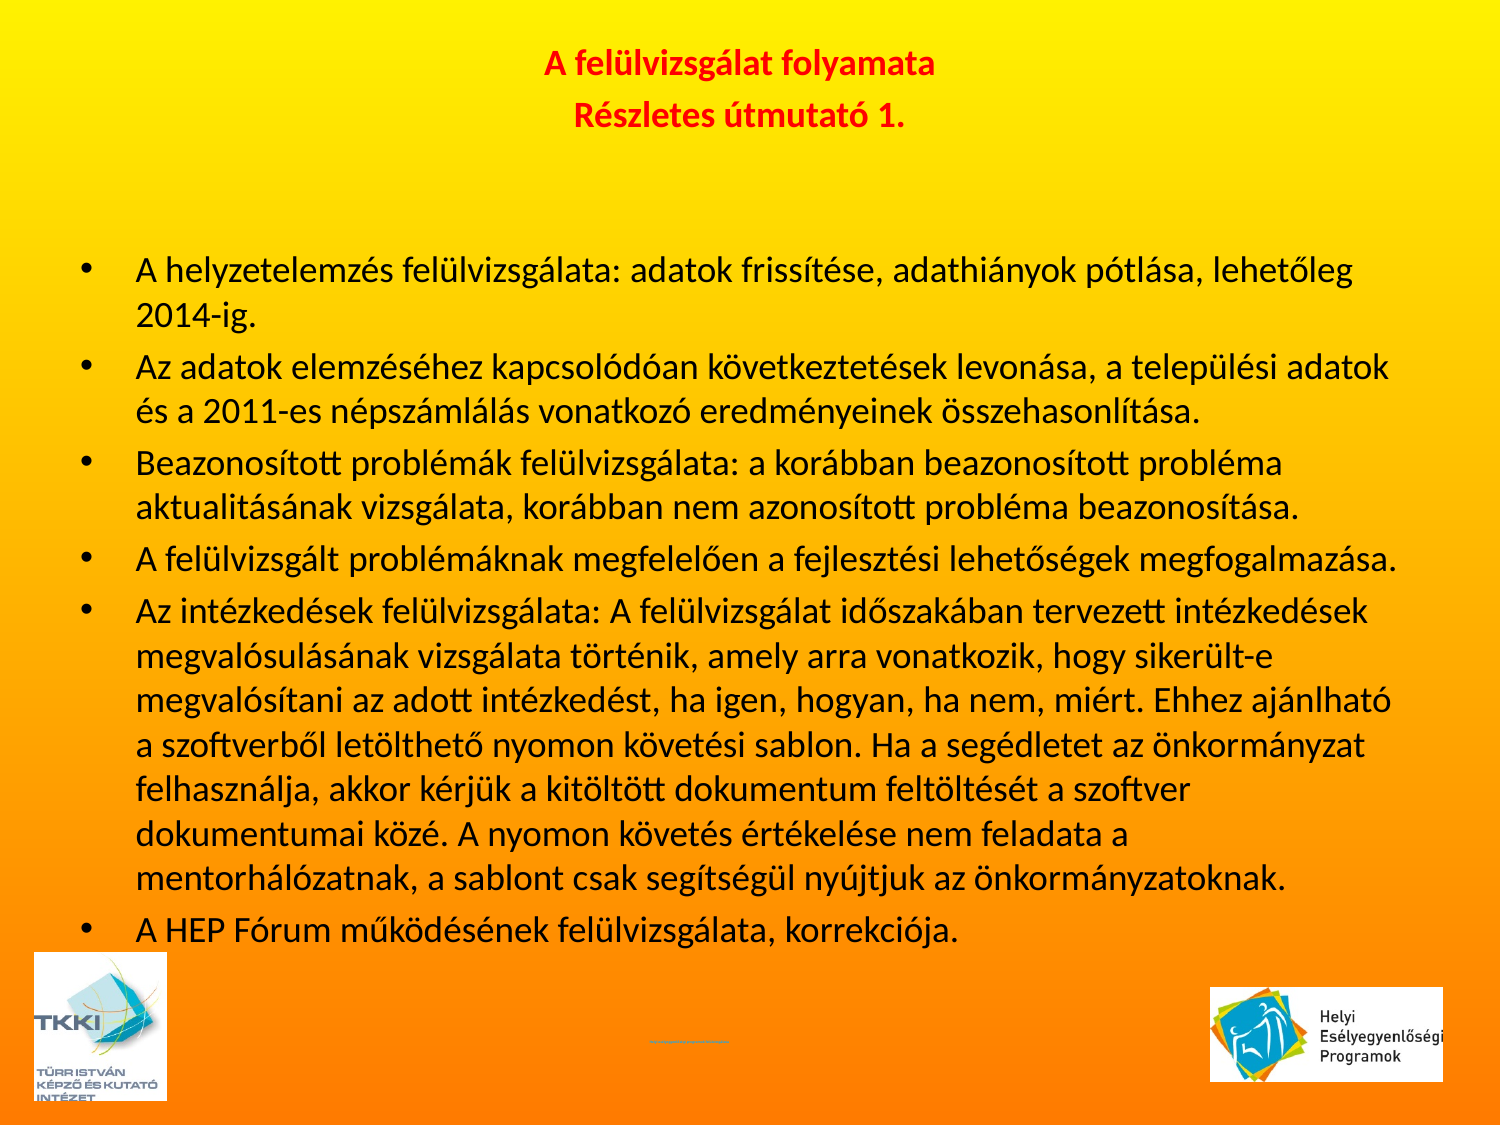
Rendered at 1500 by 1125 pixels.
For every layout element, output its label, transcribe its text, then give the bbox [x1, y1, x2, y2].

title Helyi esélyegyenlőségi programok felülvizsgálata [183, 987, 1199, 1093]
picture [1210, 987, 1443, 1082]
picture [34, 952, 167, 1101]
list A felülvizsgálat folyamata Részletes útmutató 1. A helyzetelemzés felülvizsgálata: adatok frissítése, adathiányok pótlása, lehetőleg 2014-ig. Az adatok elemzéséhez kapcsolódóan következtetések levonása, a települési adatok és a 2011-es népszámlálás vonatkozó eredményeinek összehasonlítása. Beazonosított problémák felülvizsgálata: a korábban beazonosított probléma aktualitásának vizsgálata, korábban nem azonosított probléma beazonosítása. A felülvizsgált problémáknak megfelelően a fejlesztési lehetőségek megfogalmazása. Az intézkedések felülvizsgálata: A felülvizsgálat időszakában tervezett intézkedések megvalósulásának vizsgálata történik, amely arra vonatkozik, hogy sikerült-e megvalósítani az adott intézkedést, ha igen, hogyan, ha nem, miért. Ehhez ajánlható a szoftverből letölthető nyomon követési sablon. Ha a segédletet az önkormányzat felhasználja, akkor kérjük a kitöltött dokumentum feltöltését a szoftver dokumentumai közé. A nyomon követés értékelése nem feladata a mentorhálózatnak, a sablont csak segítségül nyújtjuk az önkormányzatoknak. A HEP Fórum működésének felülvizsgálata, korrekciója. [64, 30, 1415, 976]
